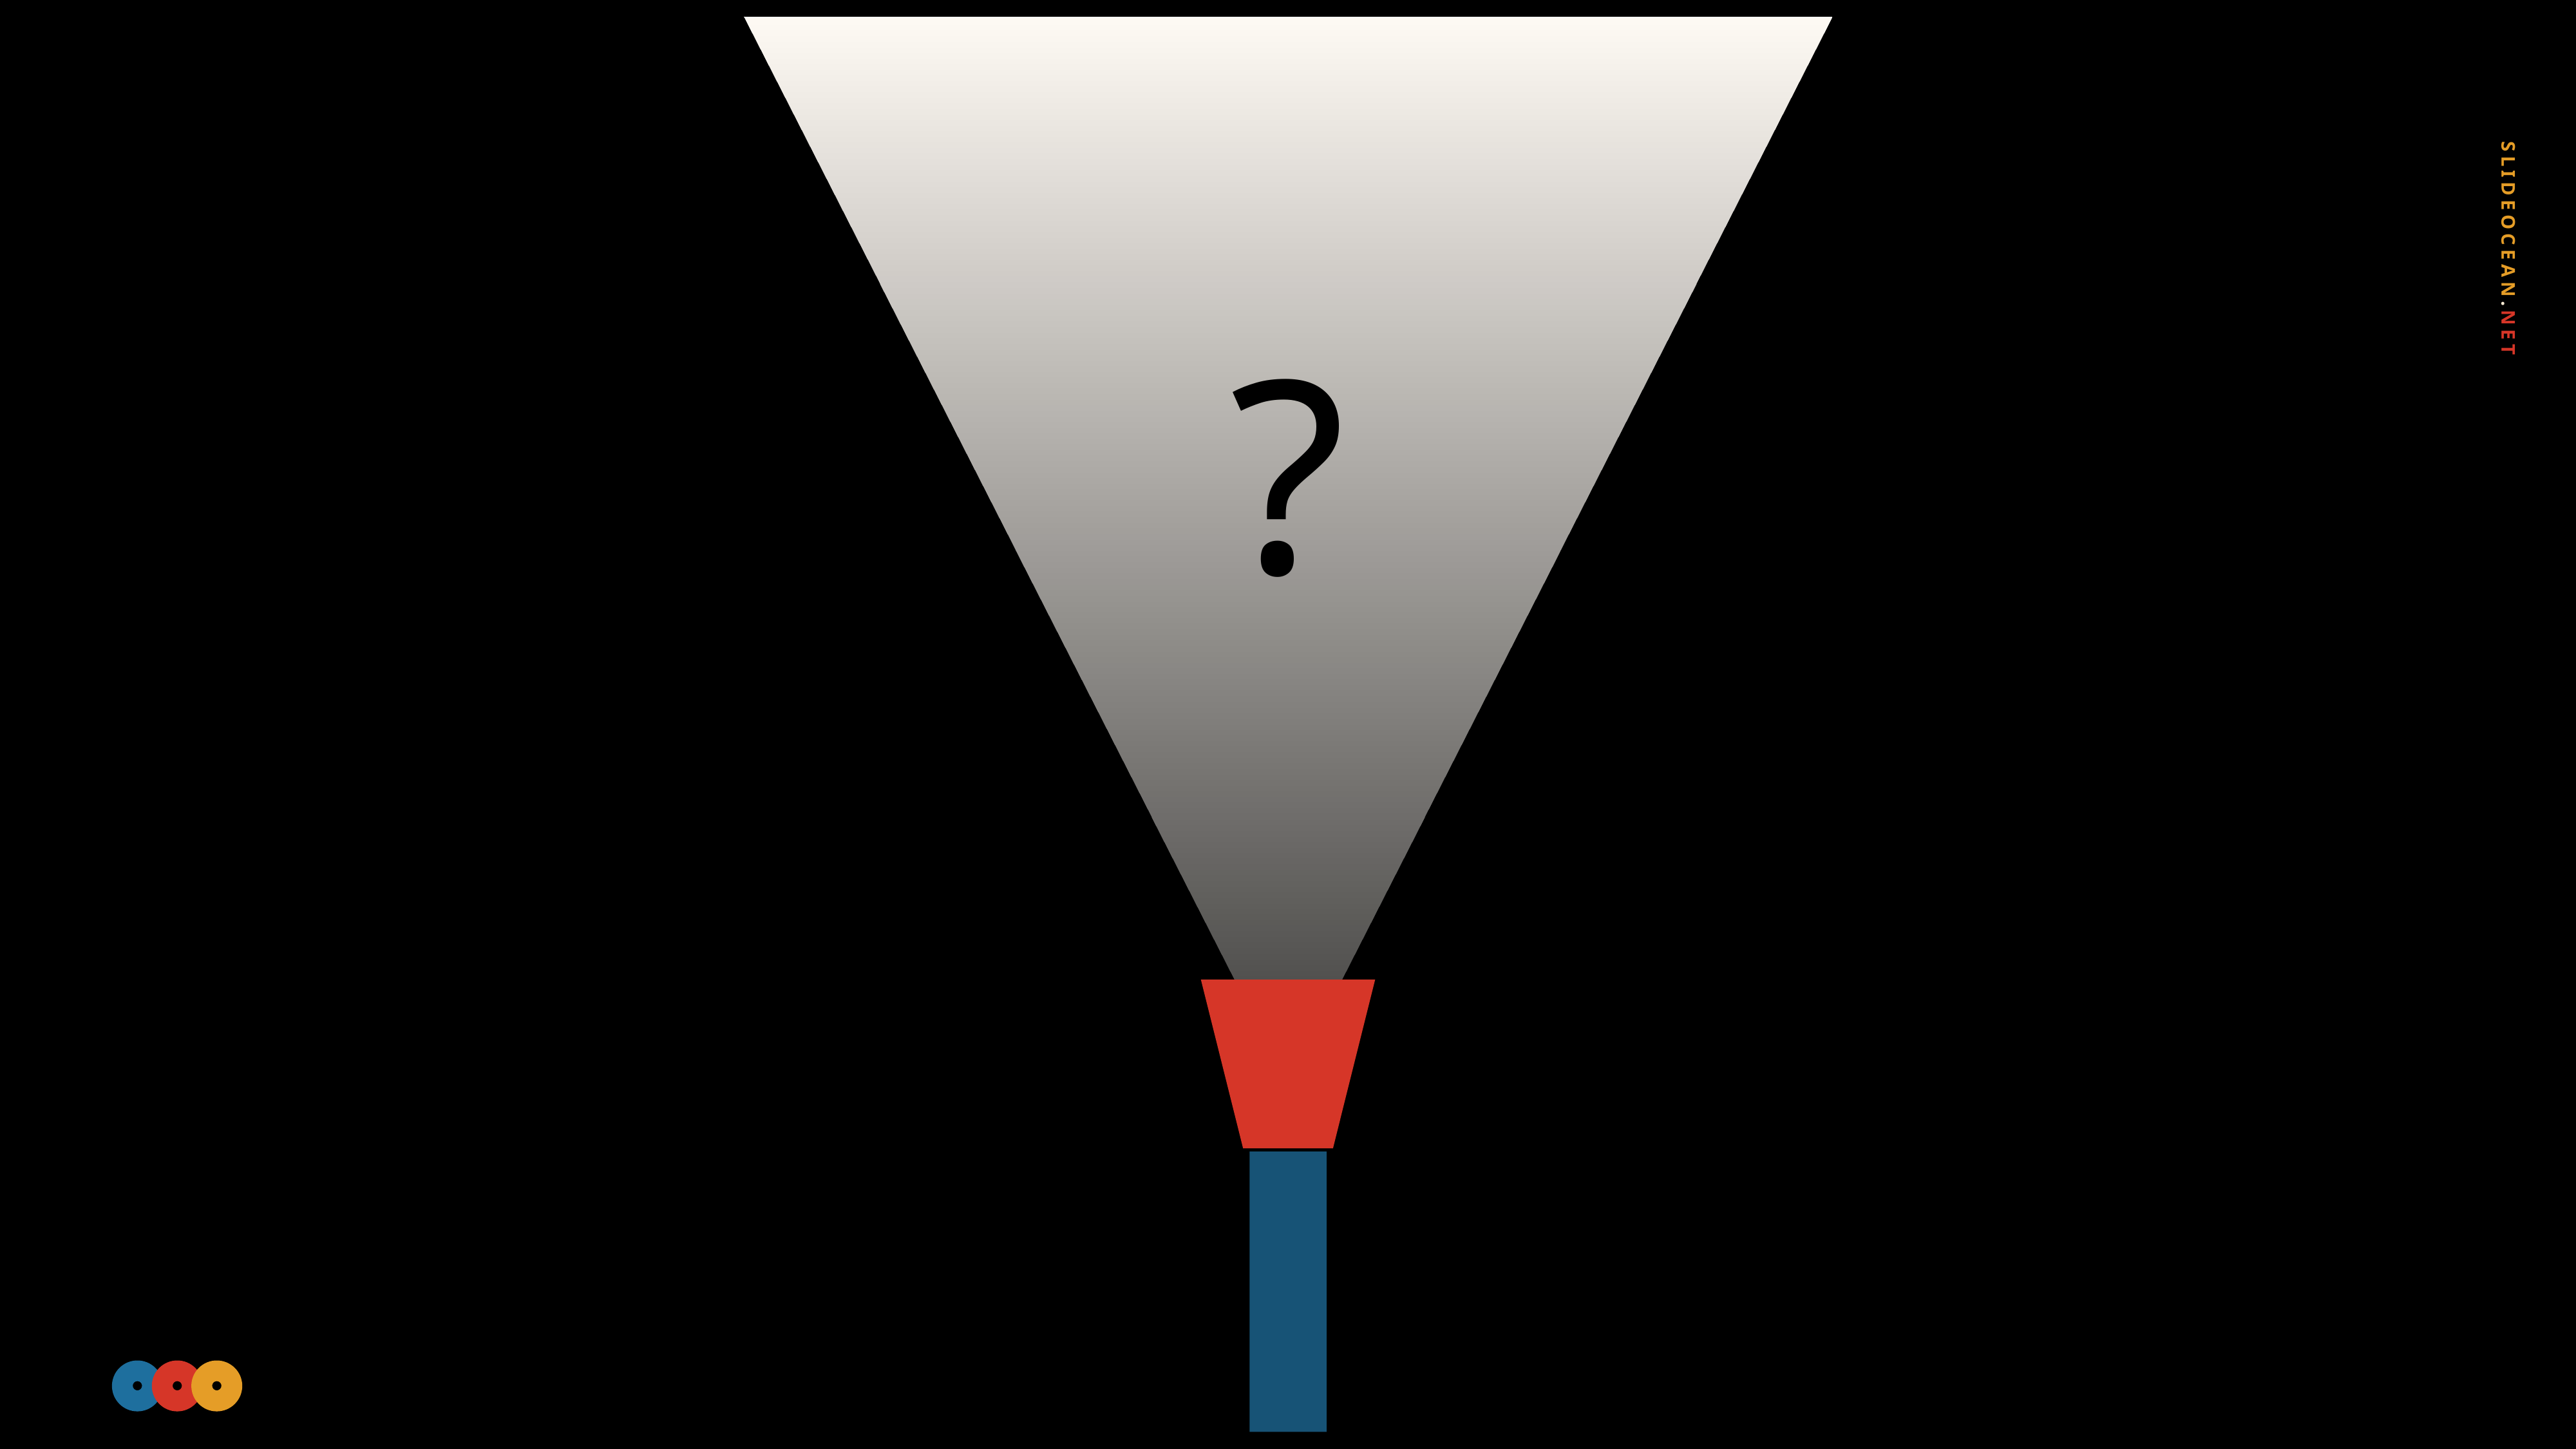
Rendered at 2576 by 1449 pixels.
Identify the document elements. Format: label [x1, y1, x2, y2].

text_box [743, 16, 1833, 1433]
